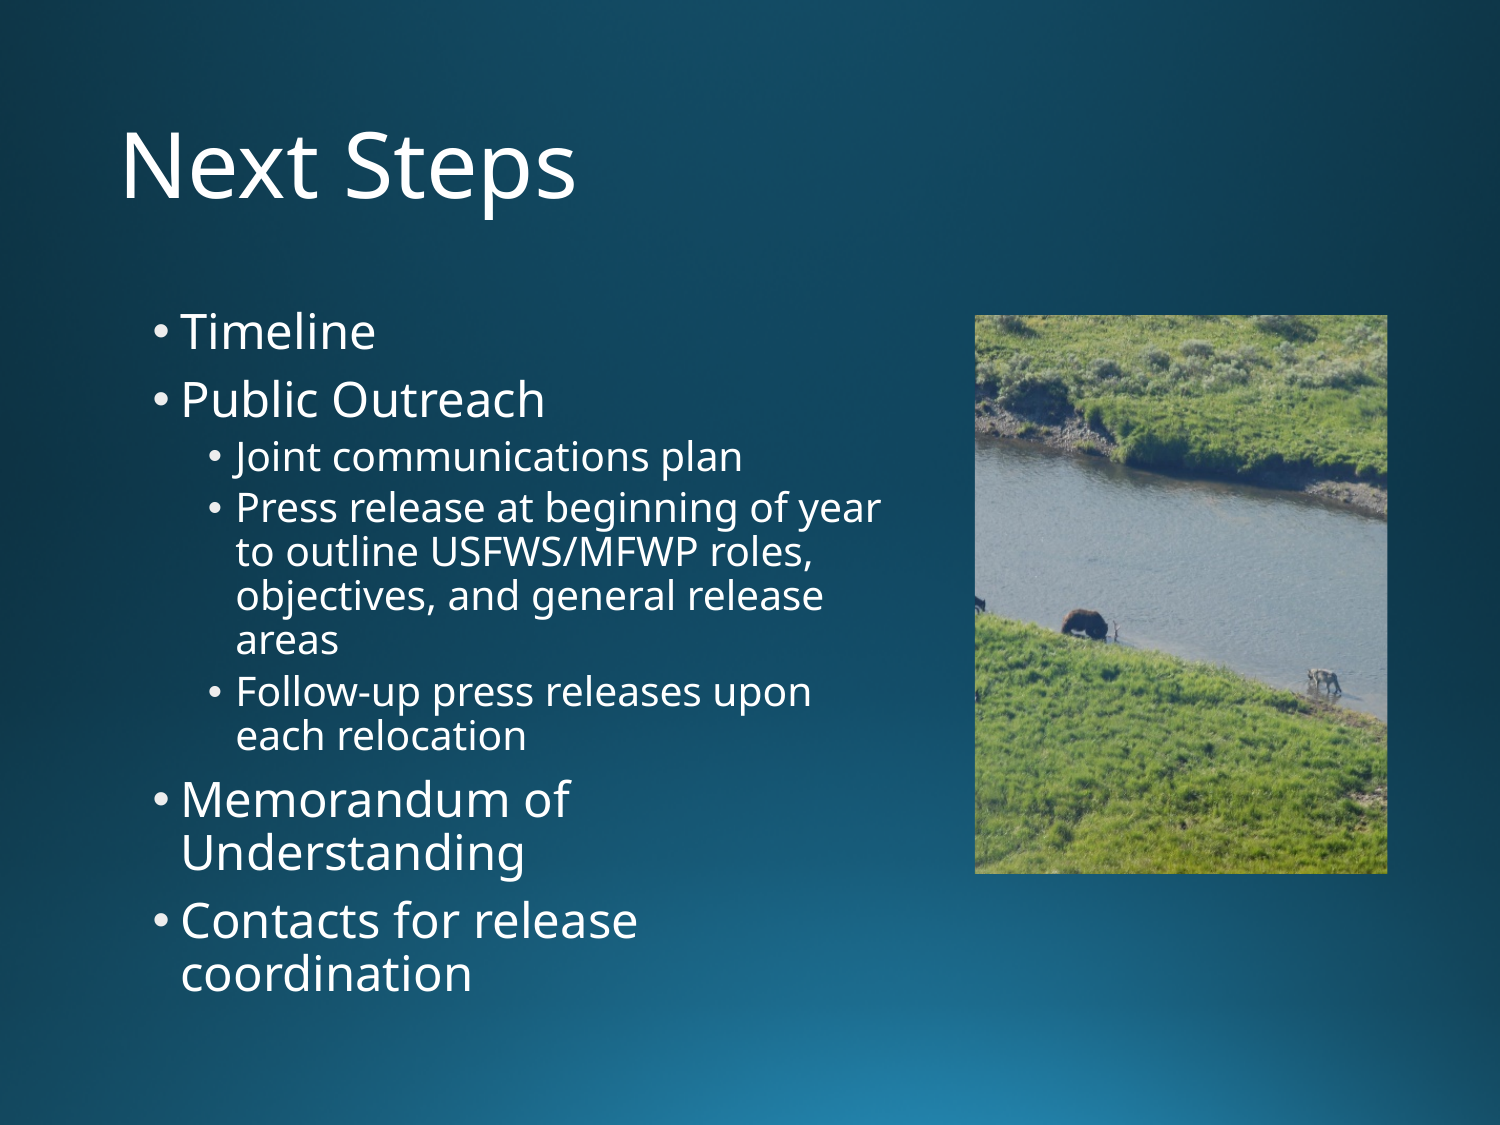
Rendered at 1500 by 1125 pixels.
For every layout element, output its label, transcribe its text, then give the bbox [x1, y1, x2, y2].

title Next Steps [103, 59, 1397, 278]
list Timeline Public Outreach Joint communications plan Press release at beginning of year to outline USFWS/MFWP roles, objectives, and general release areas Follow-up press releases upon each relocation Memorandum of Understanding Contacts for release coordination [137, 299, 921, 1014]
picture [0, 0, 1500, 1125]
